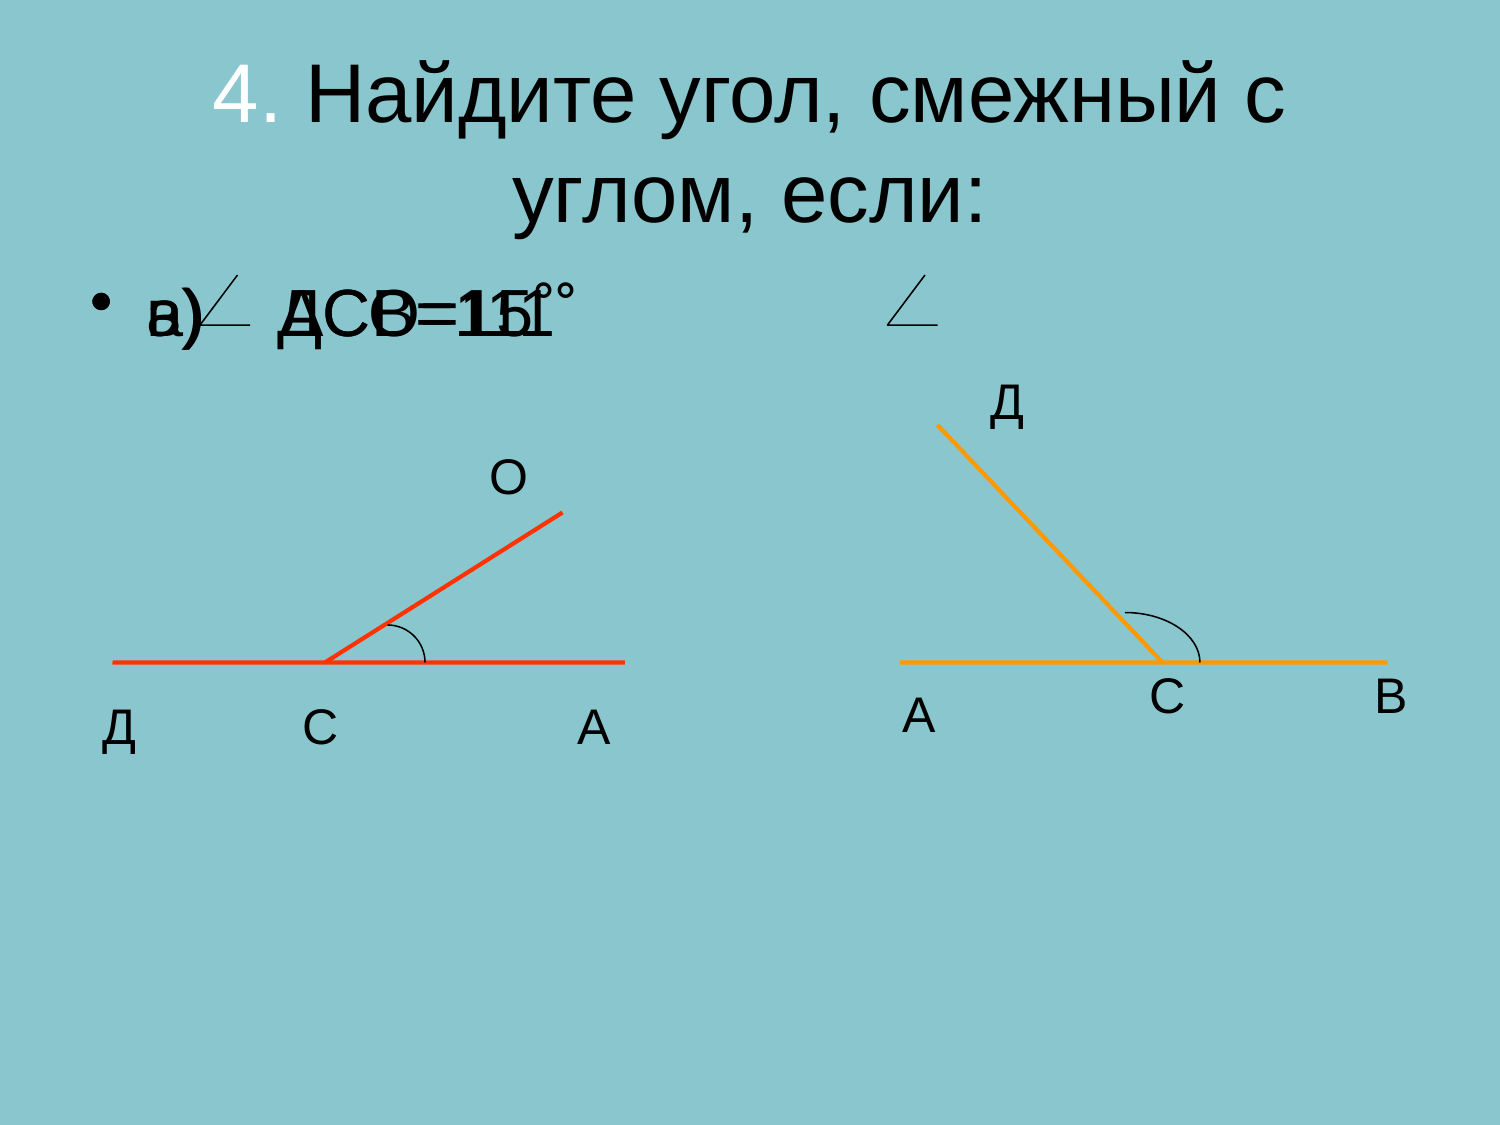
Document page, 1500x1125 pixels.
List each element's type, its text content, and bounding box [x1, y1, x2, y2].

text_box О [475, 437, 544, 513]
text_box С [1135, 656, 1201, 732]
text_box А [562, 687, 626, 763]
text_box [887, 275, 938, 326]
text_box С [287, 687, 363, 763]
text_box [200, 275, 251, 326]
text_box В [1360, 656, 1424, 732]
title 4. Найдите угол, смежный с углом, если: [74, 44, 1426, 233]
text_box [387, 624, 426, 663]
text_box А [887, 674, 951, 750]
text_box [1124, 612, 1200, 663]
text_box Д [87, 687, 152, 763]
list в) ДСВ=111˚ [74, 262, 1426, 1006]
text_box Д [975, 362, 1039, 438]
